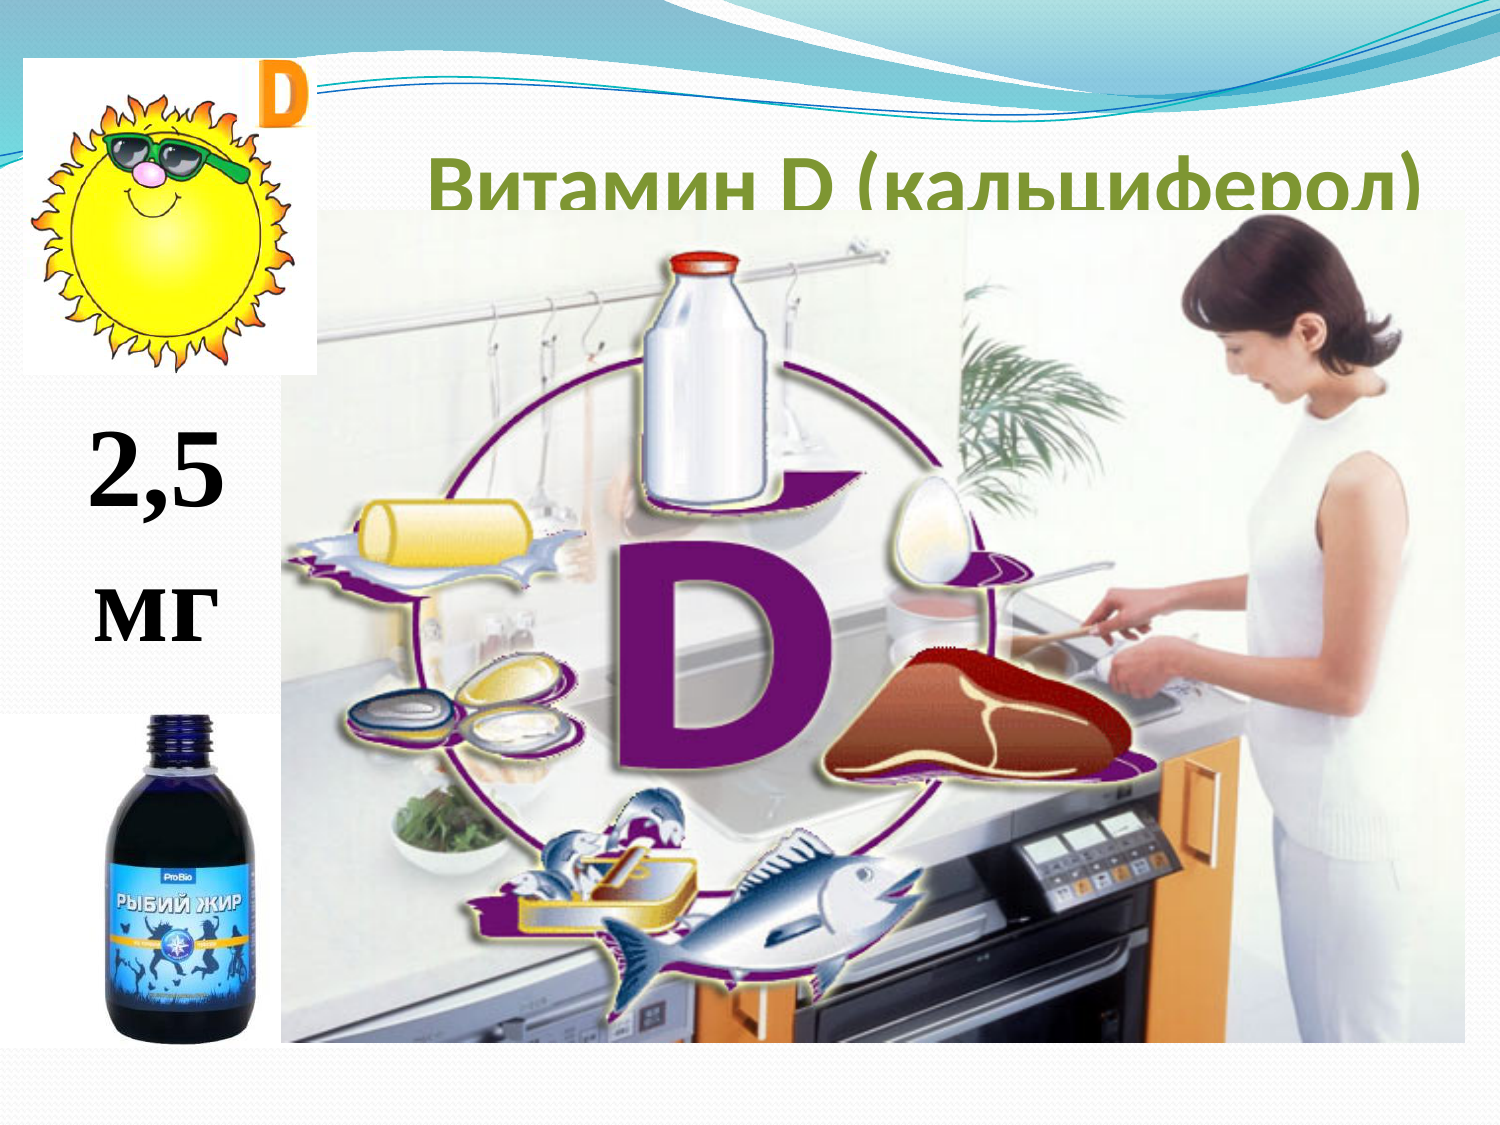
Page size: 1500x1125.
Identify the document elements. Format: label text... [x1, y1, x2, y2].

picture [280, 210, 1466, 1044]
text_box 2,5 мг [35, 389, 274, 672]
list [0, 714, 275, 1048]
title Витамин D (кальциферол) [316, 45, 1425, 209]
picture [23, 58, 317, 376]
